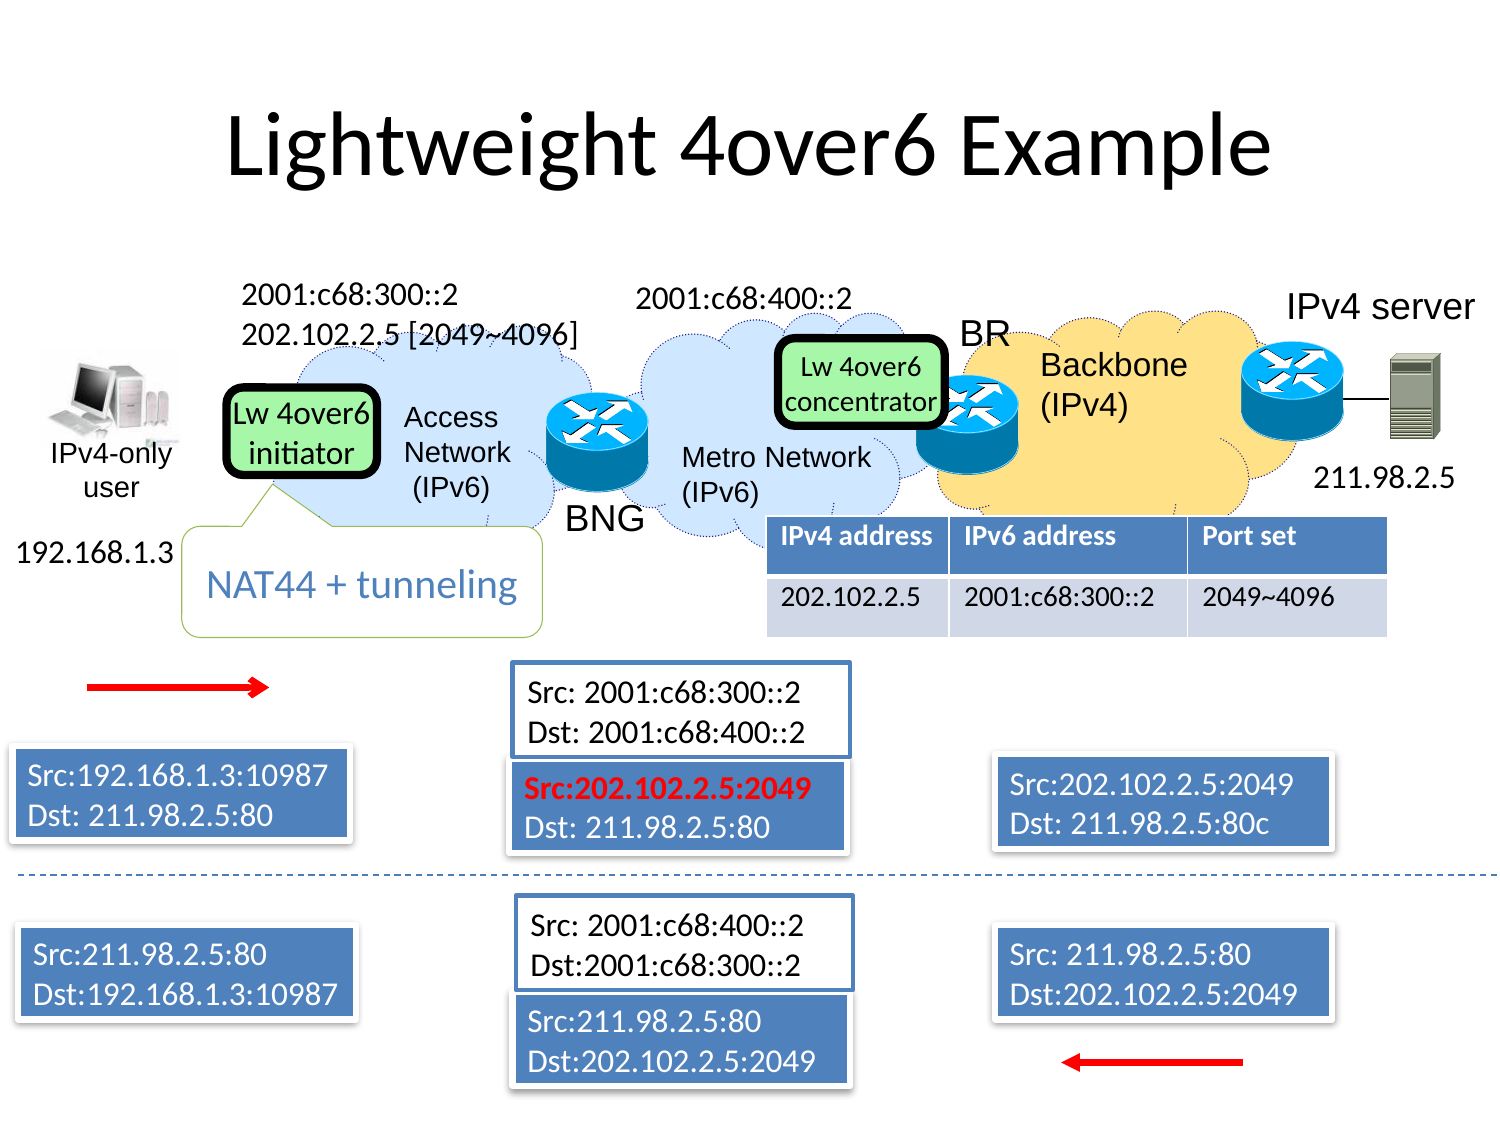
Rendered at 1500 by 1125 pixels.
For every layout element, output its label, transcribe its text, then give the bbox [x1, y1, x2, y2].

text_box Src:192.168.1.3:10987 Dst: 211.98.2.5:80 [9, 743, 353, 844]
text_box NAT44 + tunneling [179, 587, 545, 640]
text_box Src: 2001:c68:400::2 Dst:2001:c68:300::2 [514, 893, 855, 992]
text_box Src: 2001:c68:300::2 Dst: 2001:c68:400::2 [510, 660, 852, 759]
text_box Src: 211.98.2.5:80 Dst:202.102.2.5:2049 [992, 922, 1335, 1023]
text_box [0, 264, 1500, 579]
text_box Src:211.98.2.5:80 Dst:202.102.2.5:2049 [509, 988, 853, 1089]
text_box Src:211.98.2.5:80 Dst:192.168.1.3:10987 [15, 922, 359, 1023]
title Lightweight 4over6 Example [75, 45, 1425, 233]
table_cell 2049~4096 [1188, 587, 1387, 637]
table_cell 202.102.2.5 [767, 587, 948, 637]
text_box Src:202.102.2.5:2049 Dst: 211.98.2.5:80 [506, 755, 850, 856]
text_box Src:202.102.2.5:2049 Dst: 211.98.2.5:80c [992, 751, 1335, 852]
table_cell 2001:c68:300::2 [950, 587, 1187, 637]
